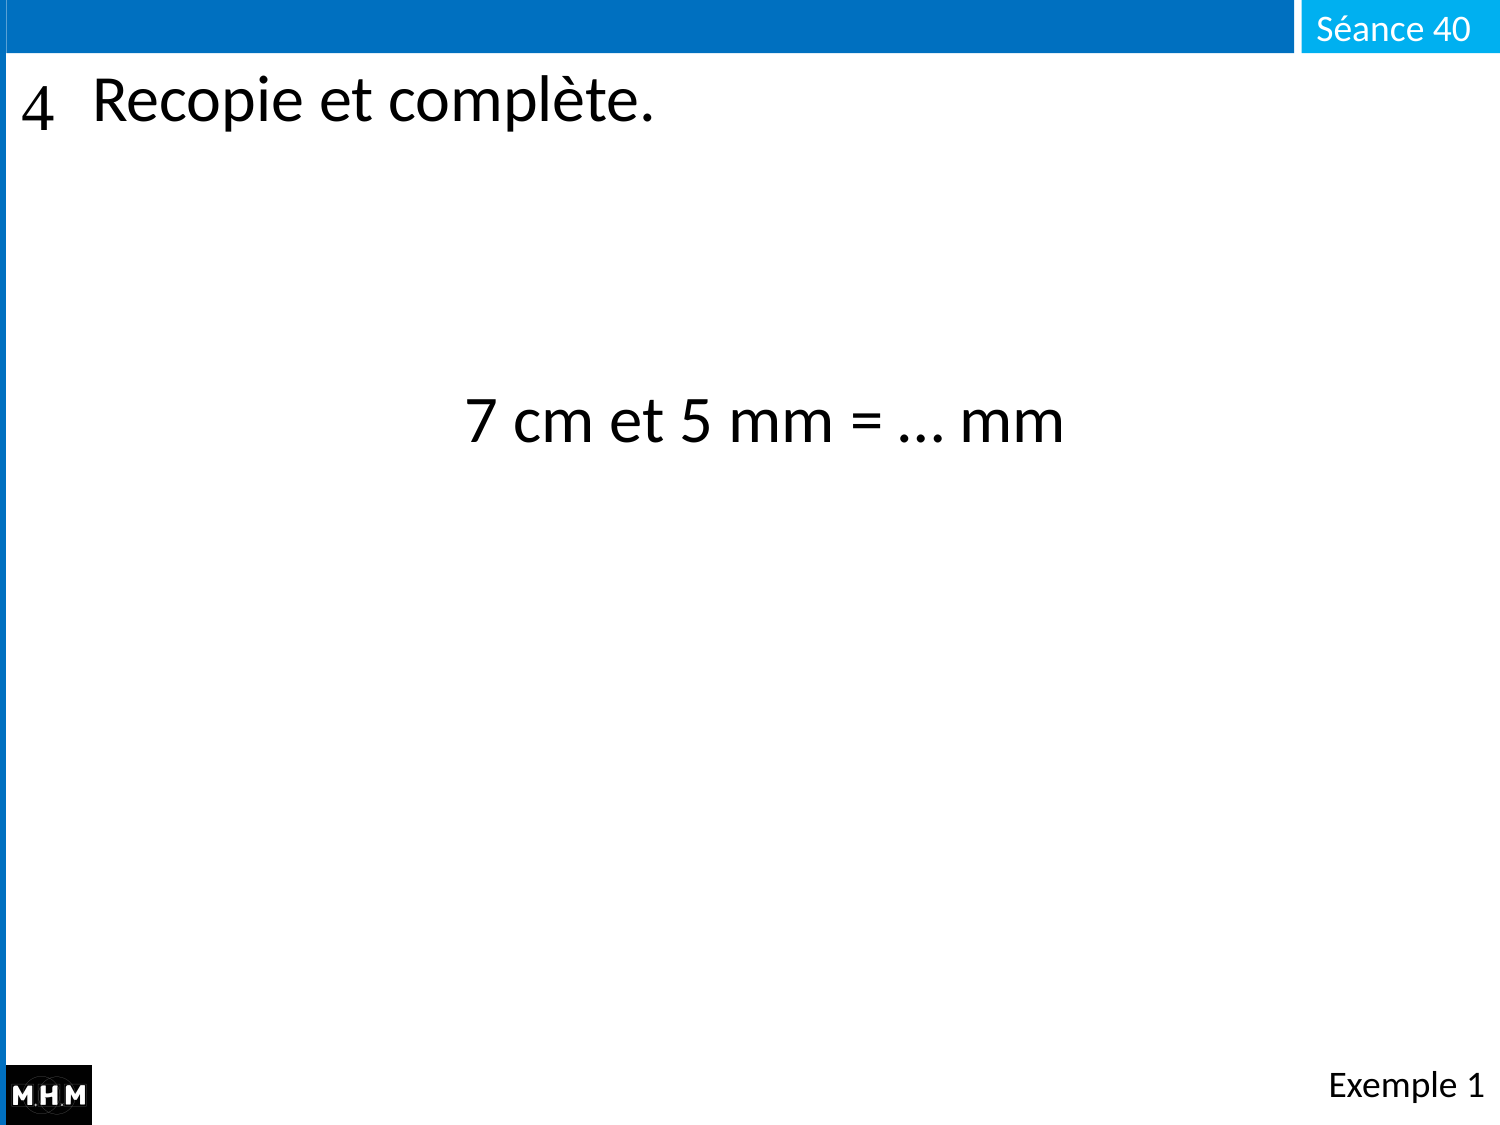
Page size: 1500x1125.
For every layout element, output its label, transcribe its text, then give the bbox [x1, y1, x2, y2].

text_box 7 cm et 5 mm = … mm [449, 368, 1158, 463]
text_box Exemple 1 [1247, 1052, 1500, 1113]
picture [6, 1065, 92, 1125]
title Recopie et complète. [77, 57, 1470, 144]
